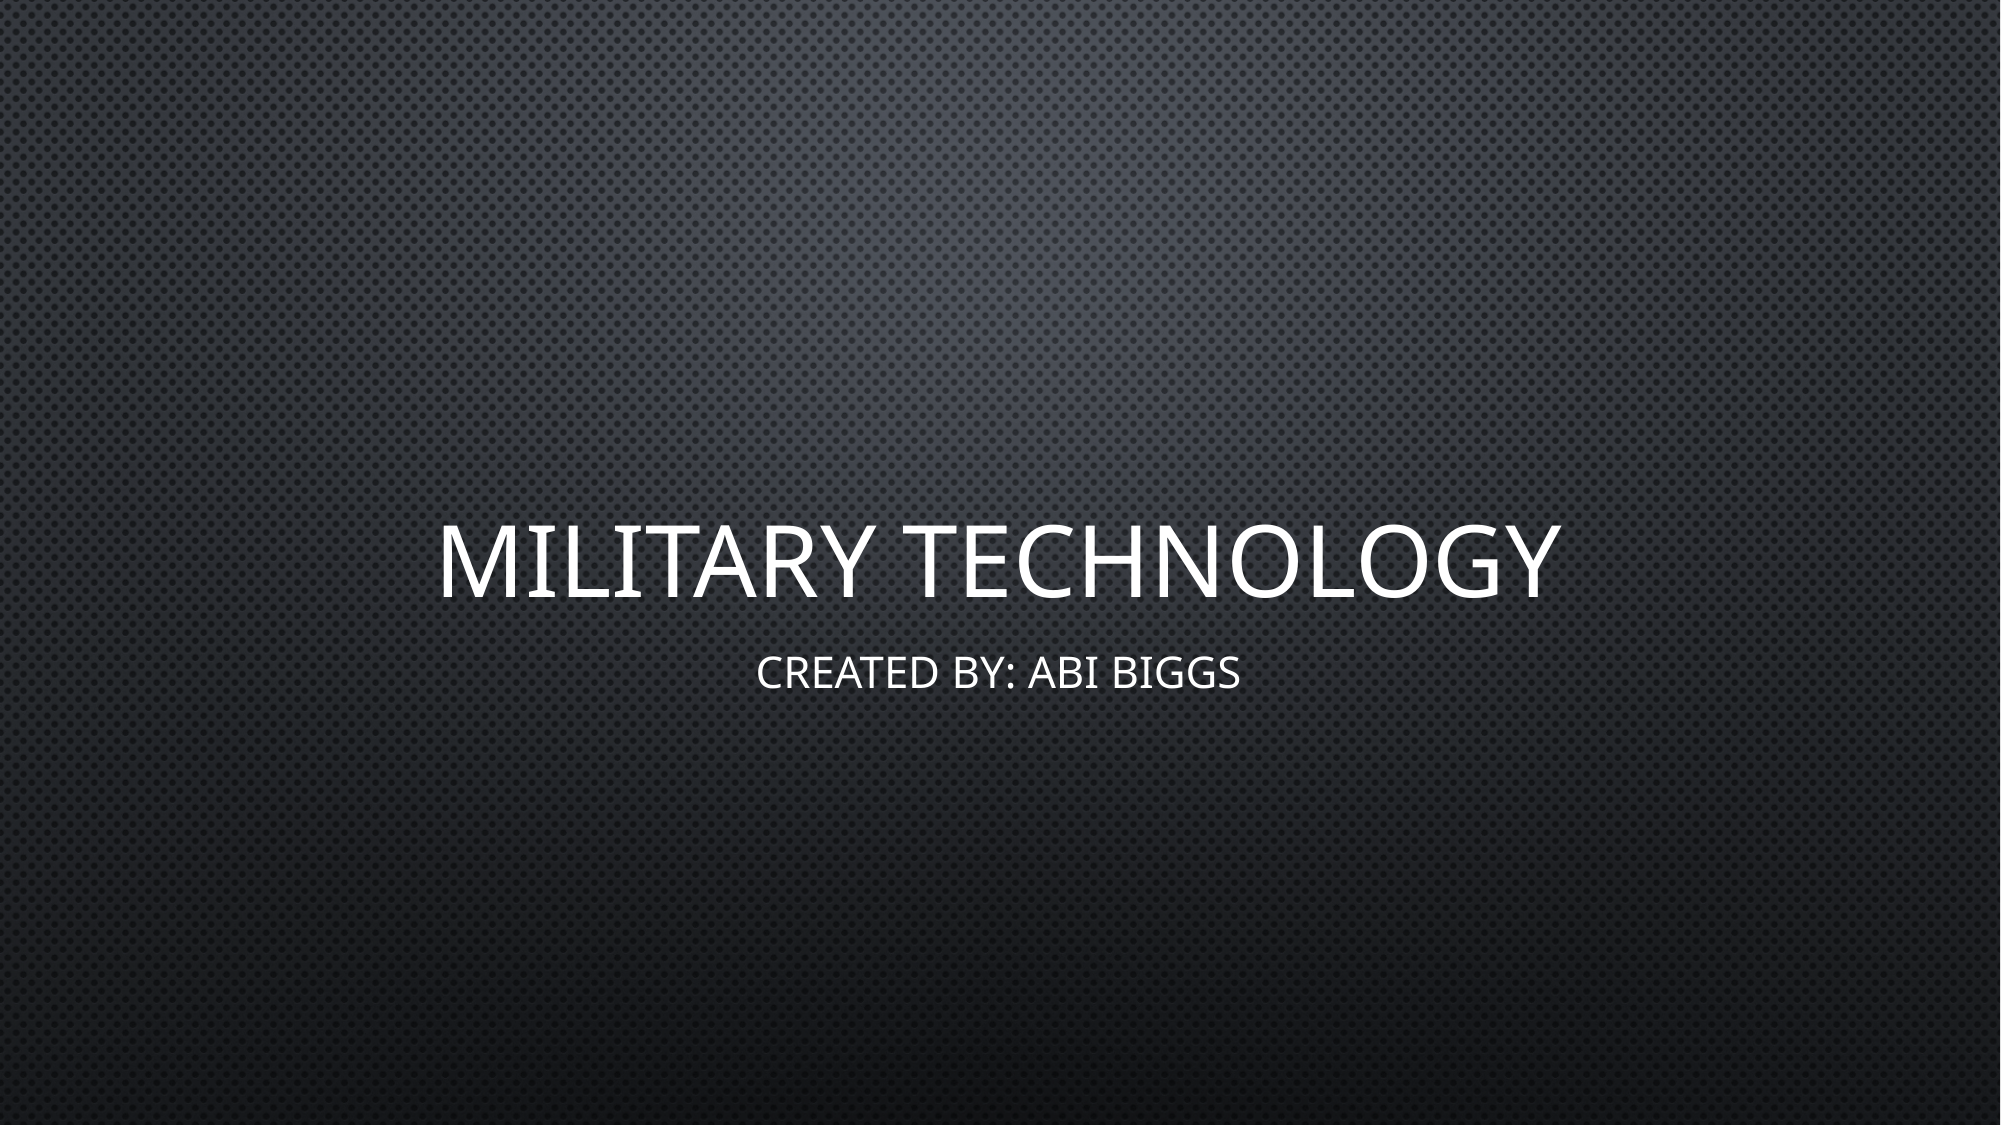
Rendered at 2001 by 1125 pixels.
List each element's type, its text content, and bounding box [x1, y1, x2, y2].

subtitle Created by: Abi Biggs [287, 637, 1711, 950]
title Military technology [287, 99, 1711, 625]
